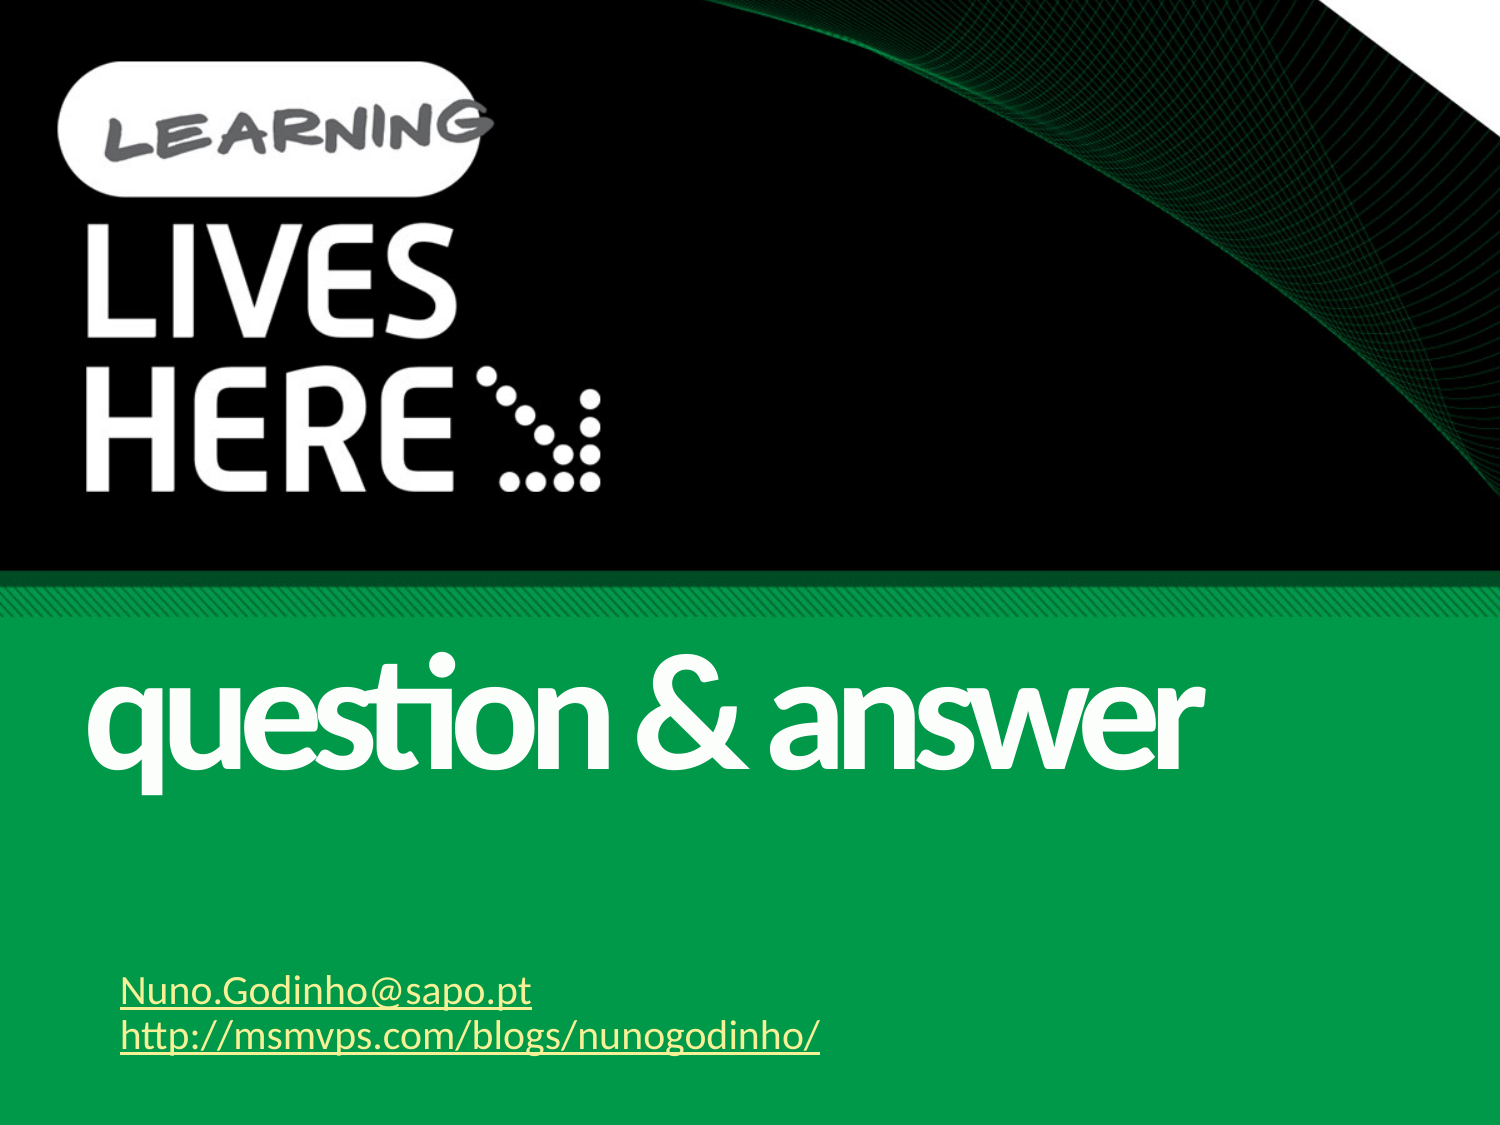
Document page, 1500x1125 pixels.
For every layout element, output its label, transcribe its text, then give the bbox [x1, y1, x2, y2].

subtitle Nuno.Godinho@sapo.pt http://msmvps.com/blogs/nunogodinho/ [119, 968, 1236, 1045]
picture [0, 0, 1500, 1125]
list question & answer [83, 625, 1344, 800]
